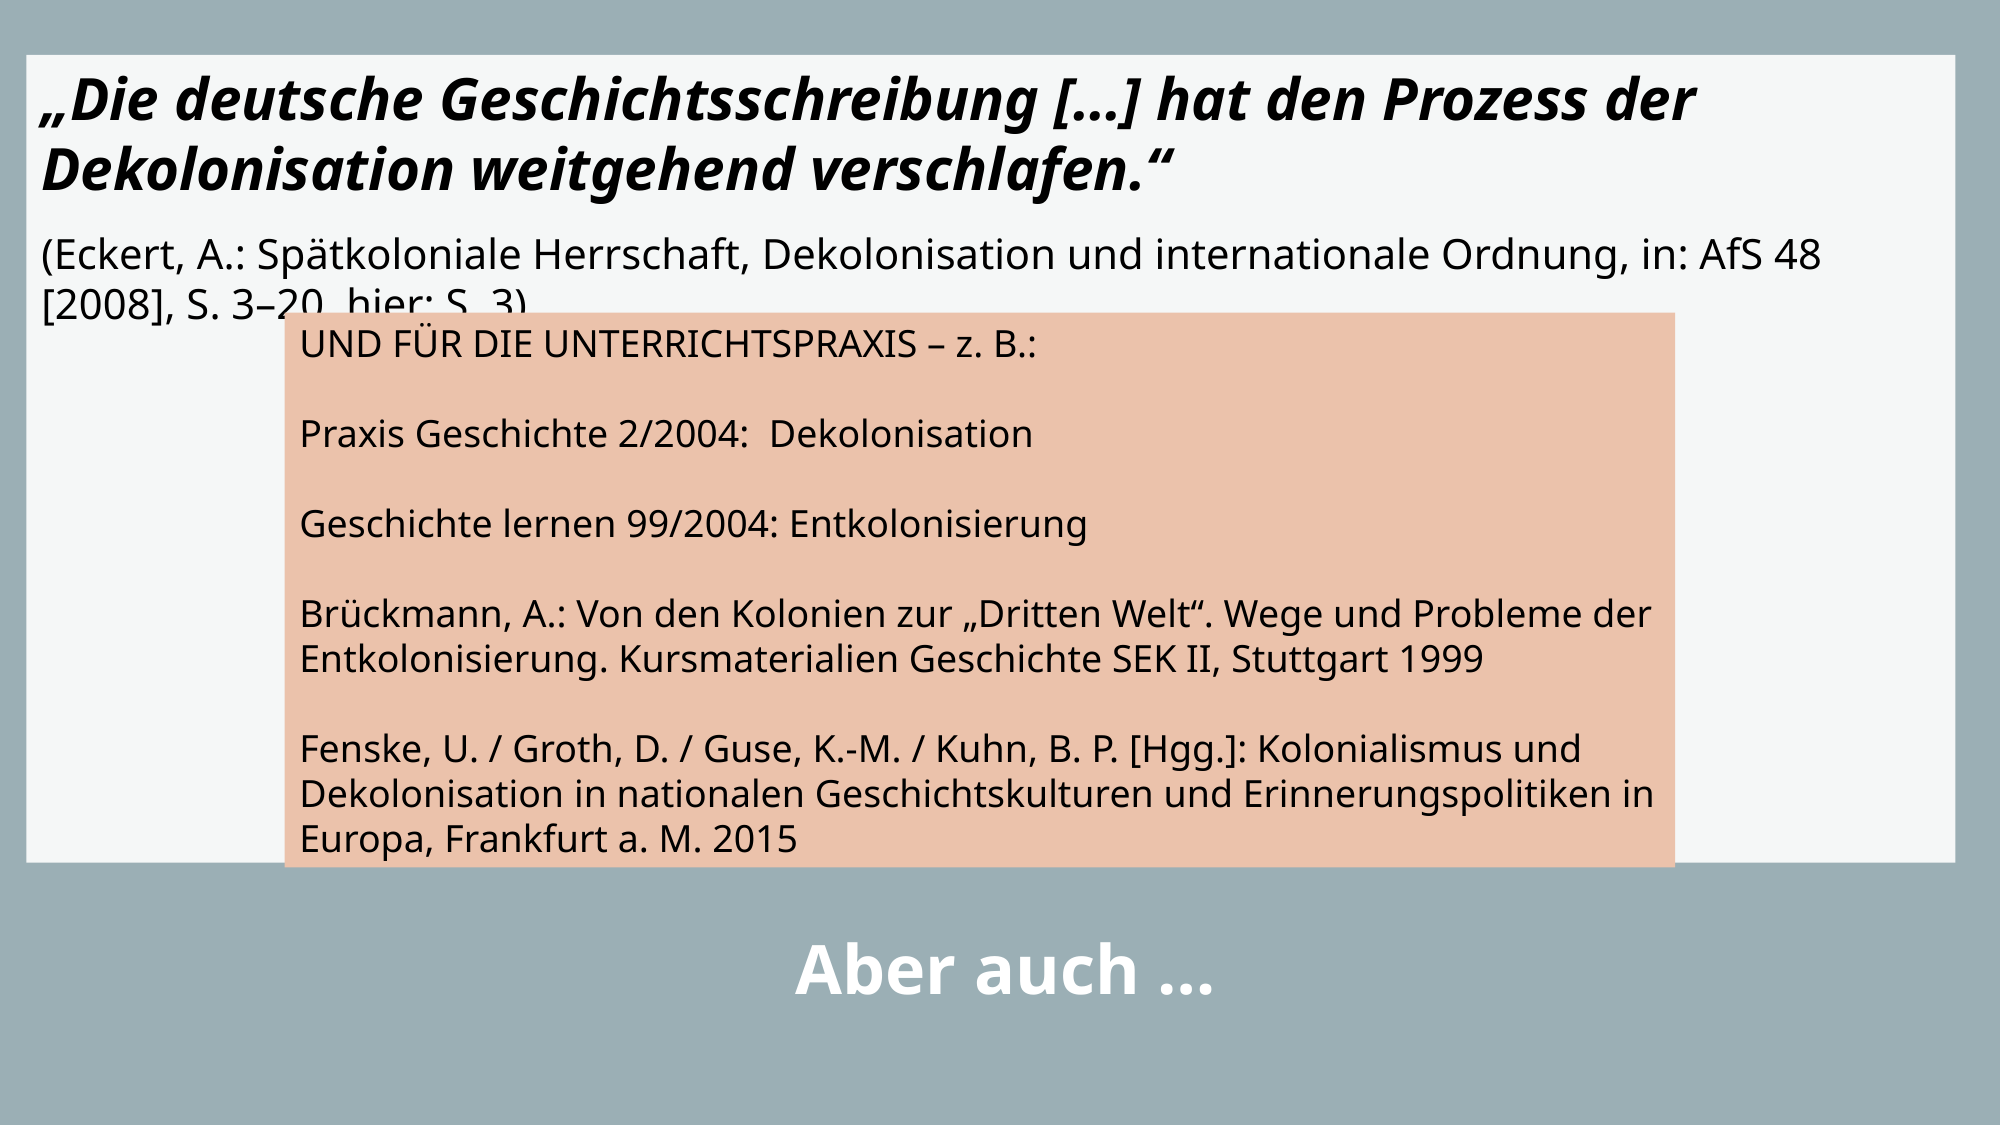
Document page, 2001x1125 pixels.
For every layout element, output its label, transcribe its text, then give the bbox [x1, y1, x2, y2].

text_box „Die deutsche Geschichtsschreibung […] hat den Prozess der Dekolonisation weitgehend verschlafen.“ (Eckert, A.: Spätkoloniale Herrschaft, Dekolonisation und internationale Ordnung, in: AfS 48 [2008], S. 3–20, hier: S. 3) [26, 54, 1956, 863]
text_box UND FÜR DIE UNTERRICHTSPRAXIS – z. B.: Praxis Geschichte 2/2004: Dekolonisation Geschichte lernen 99/2004: Entkolonisierung Brückmann, A.: Von den Kolonien zur „Dritten Welt“. Wege und Probleme der Entkolonisierung. Kursmaterialien Geschichte SEK II, Stuttgart 1999 Fenske, U. / Groth, D. / Guse, K.-M. / Kuhn, B. P. [Hgg.]: Kolonialismus und Dekolonisation in nationalen Geschichtskulturen und Erinnerungspolitiken in Europa, Frankfurt a. M. 2015 [284, 312, 1676, 868]
subtitle Aber auch … [164, 919, 1847, 1017]
